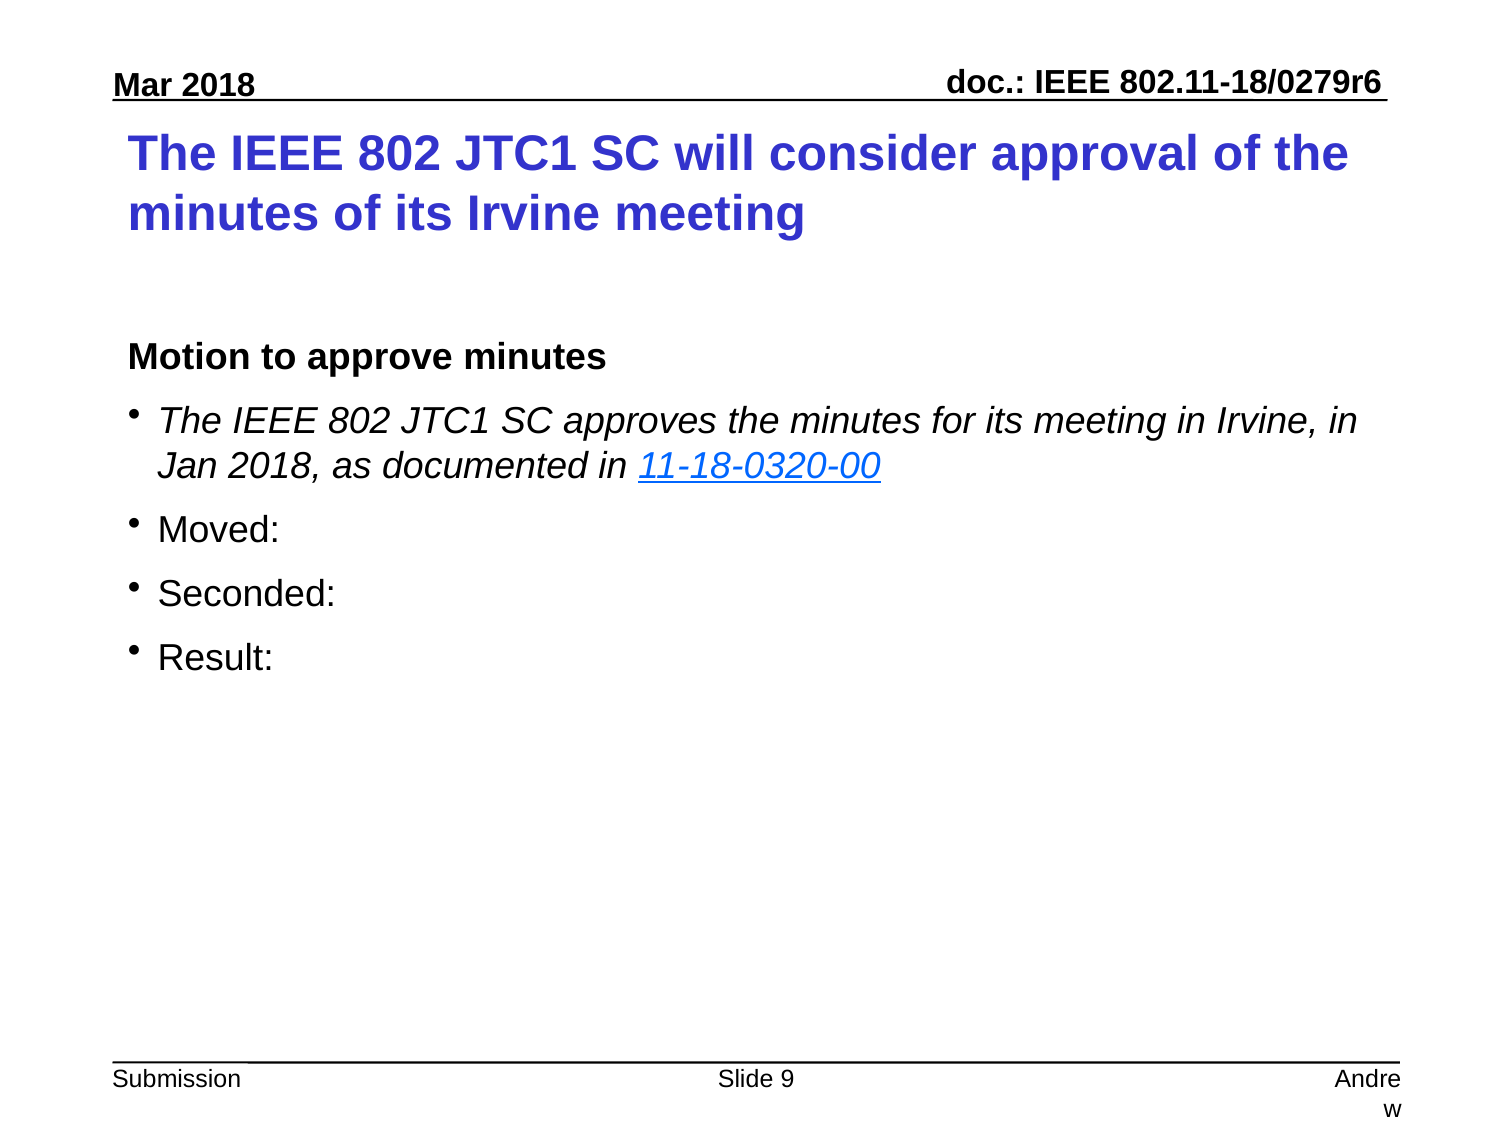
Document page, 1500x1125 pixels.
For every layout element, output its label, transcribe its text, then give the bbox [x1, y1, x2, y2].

slide_number Slide 9 [709, 1061, 803, 1093]
title The IEEE 802 JTC1 SC will consider approval of the minutes of its Irvine meeting [112, 112, 1388, 288]
list Motion to approve minutes The IEEE 802 JTC1 SC approves the minutes for its meeting in Irvine, in Jan 2018, as documented in 11-18-0320-00 Moved: Seconded: Result: [112, 324, 1388, 1000]
footer Andrew Myles, Cisco [1320, 1061, 1402, 1093]
